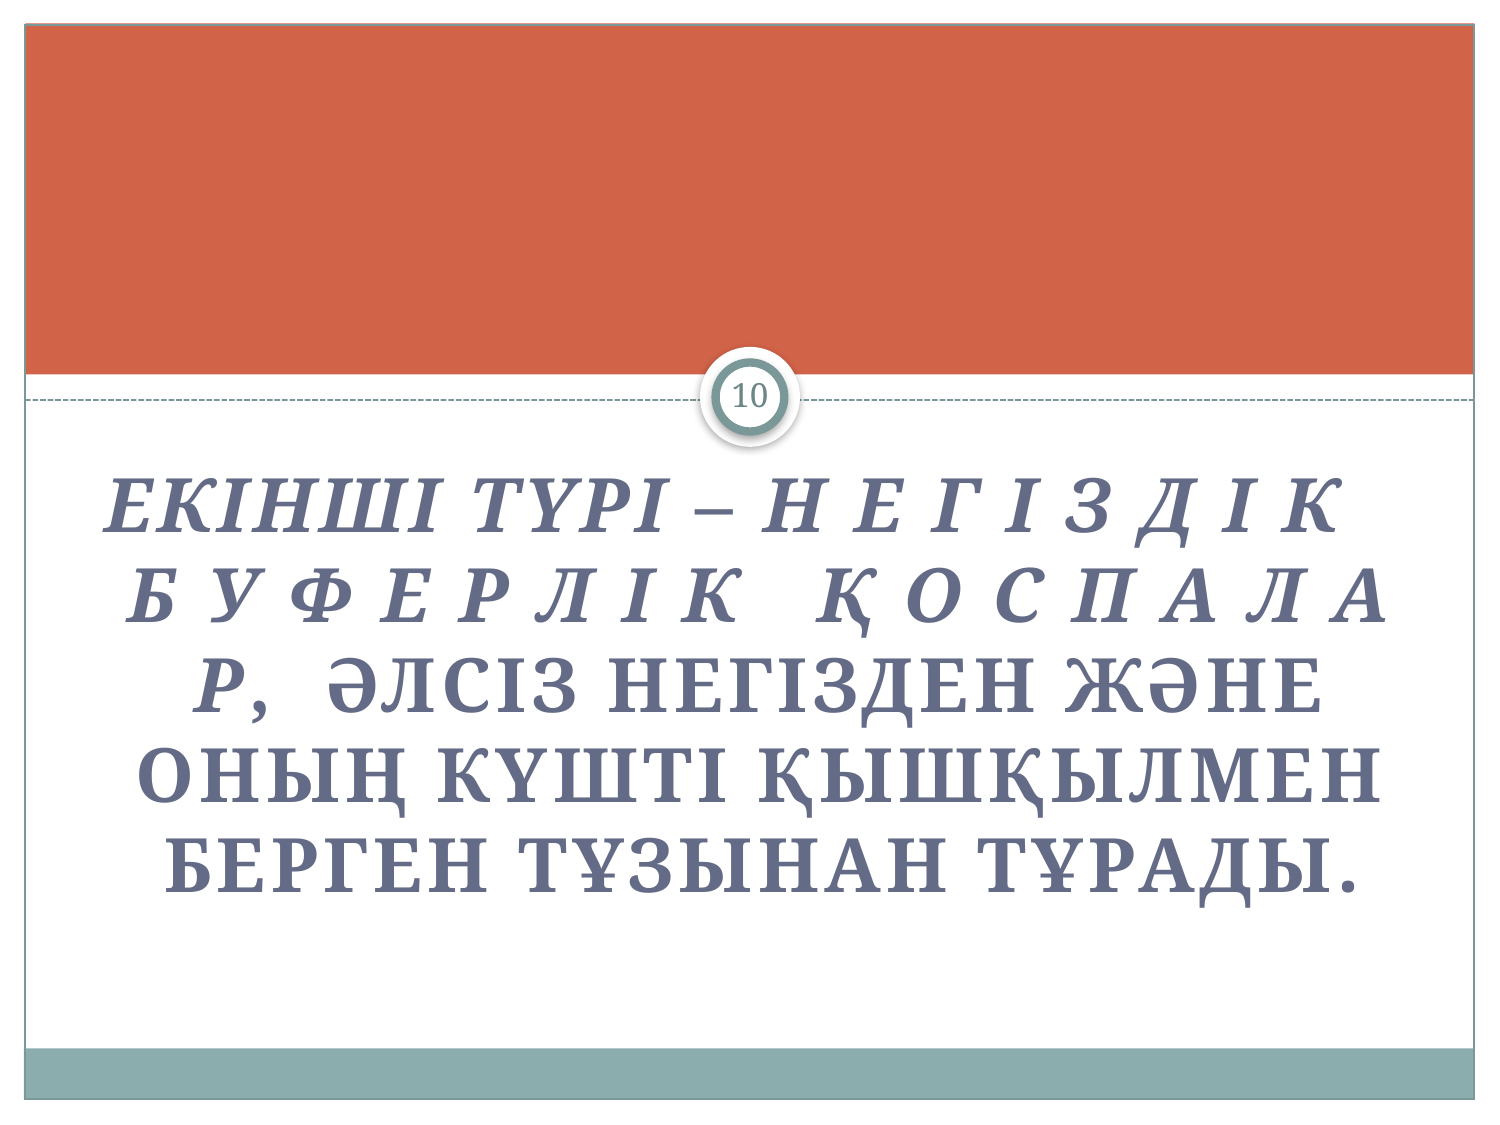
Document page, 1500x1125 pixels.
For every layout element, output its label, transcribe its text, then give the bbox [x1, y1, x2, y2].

list екінші түрі – н е г і з д і к б у ф е р л і к қ о с п а л а р, әлсіз негізден және оның күшті қышқылмен берген тұзынан тұрады. [70, 449, 1454, 950]
slide_number 10 [712, 360, 788, 433]
